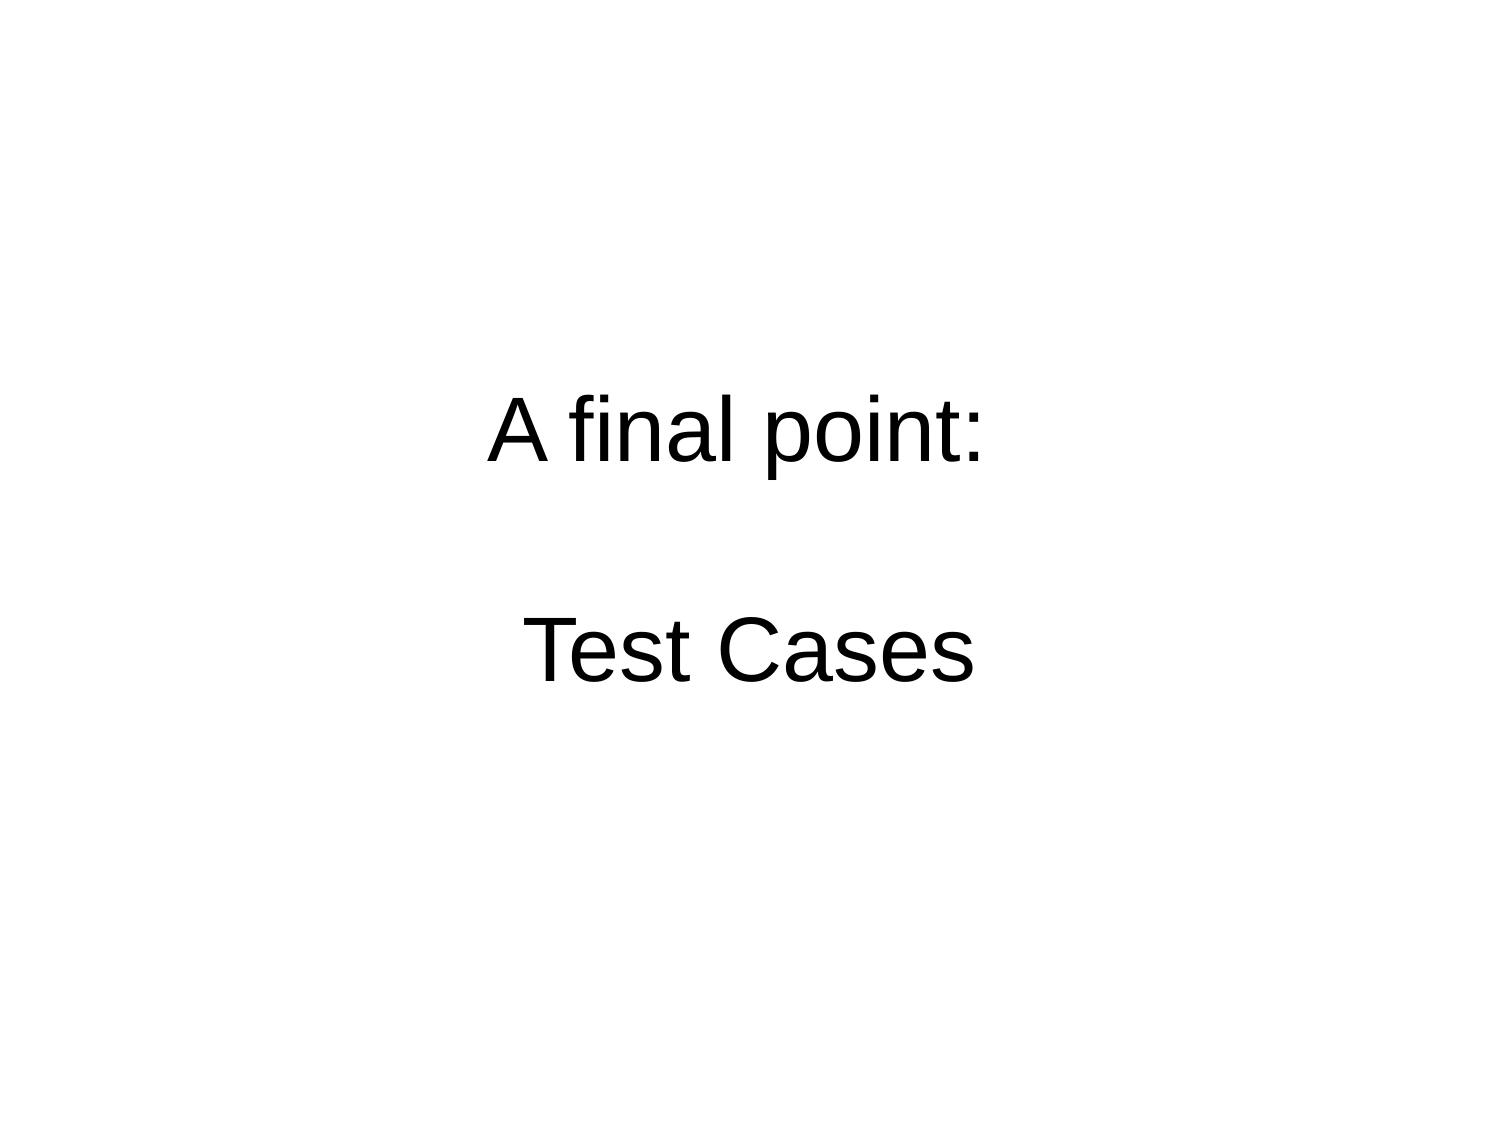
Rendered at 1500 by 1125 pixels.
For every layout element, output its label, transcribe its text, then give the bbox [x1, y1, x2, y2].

title A final point: Test Cases [74, 44, 1426, 1026]
